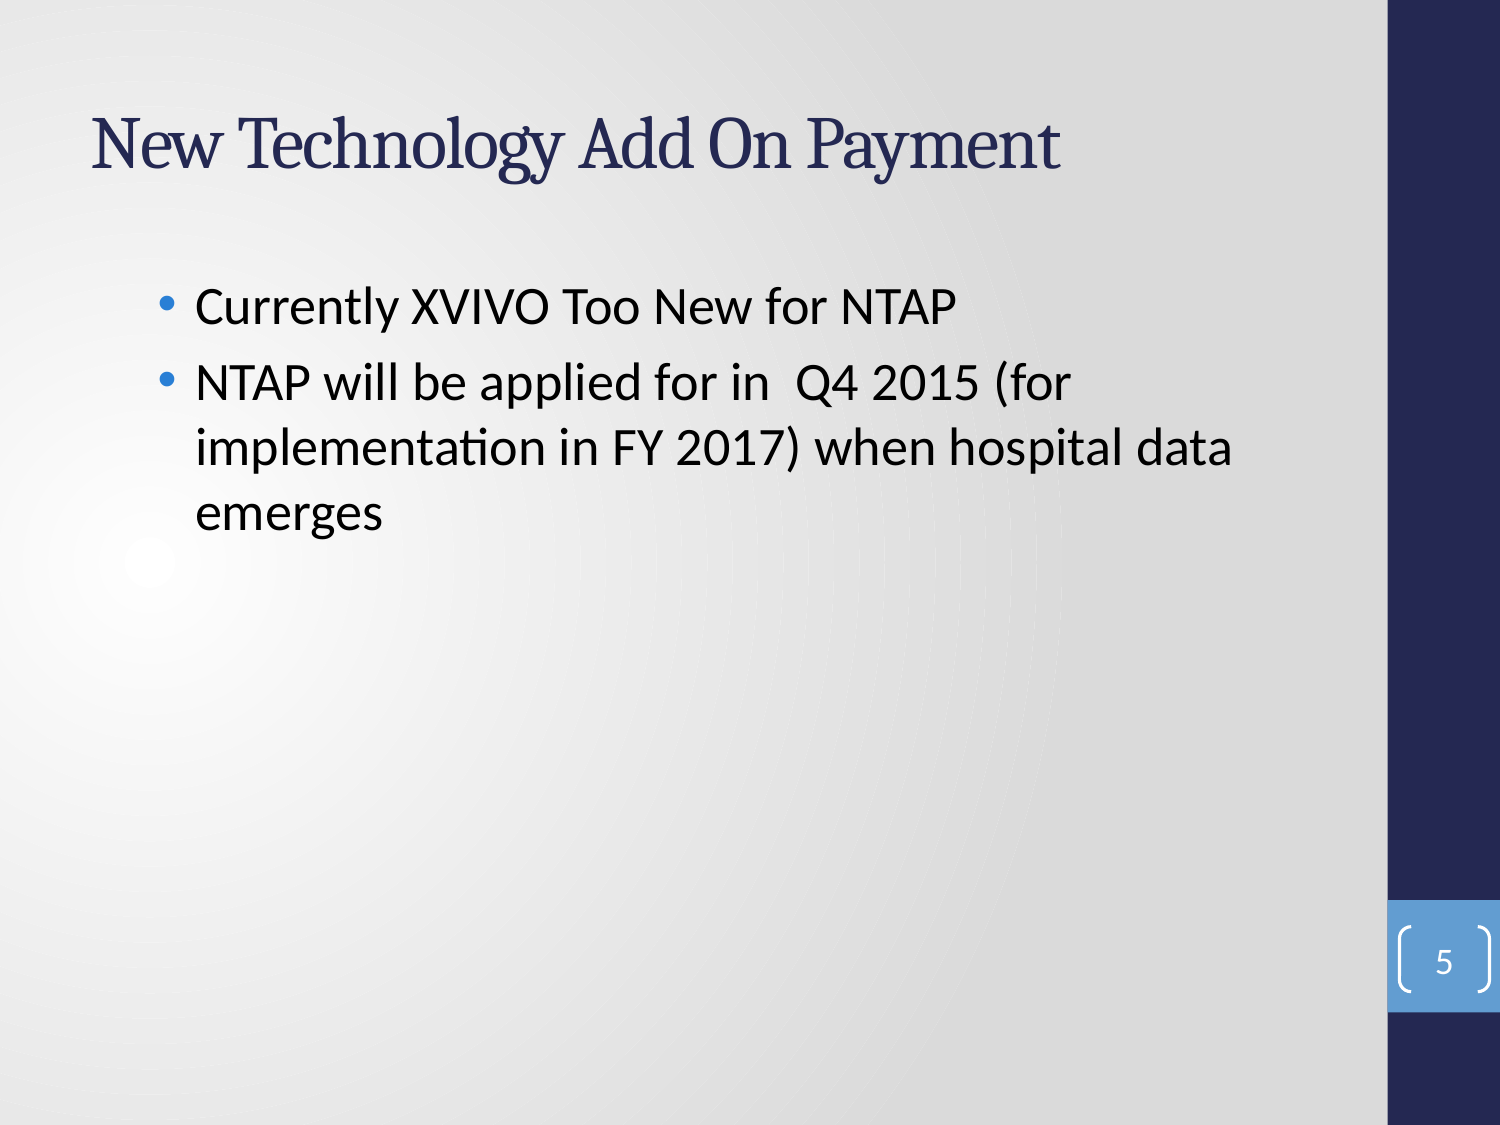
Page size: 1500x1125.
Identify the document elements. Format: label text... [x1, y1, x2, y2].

title New Technology Add On Payment [75, 45, 1325, 233]
list Currently XVIVO Too New for NTAP NTAP will be applied for in Q4 2015 (for implementation in FY 2017) when hospital data emerges [75, 262, 1325, 1050]
slide_number 5 [1397, 925, 1492, 994]
